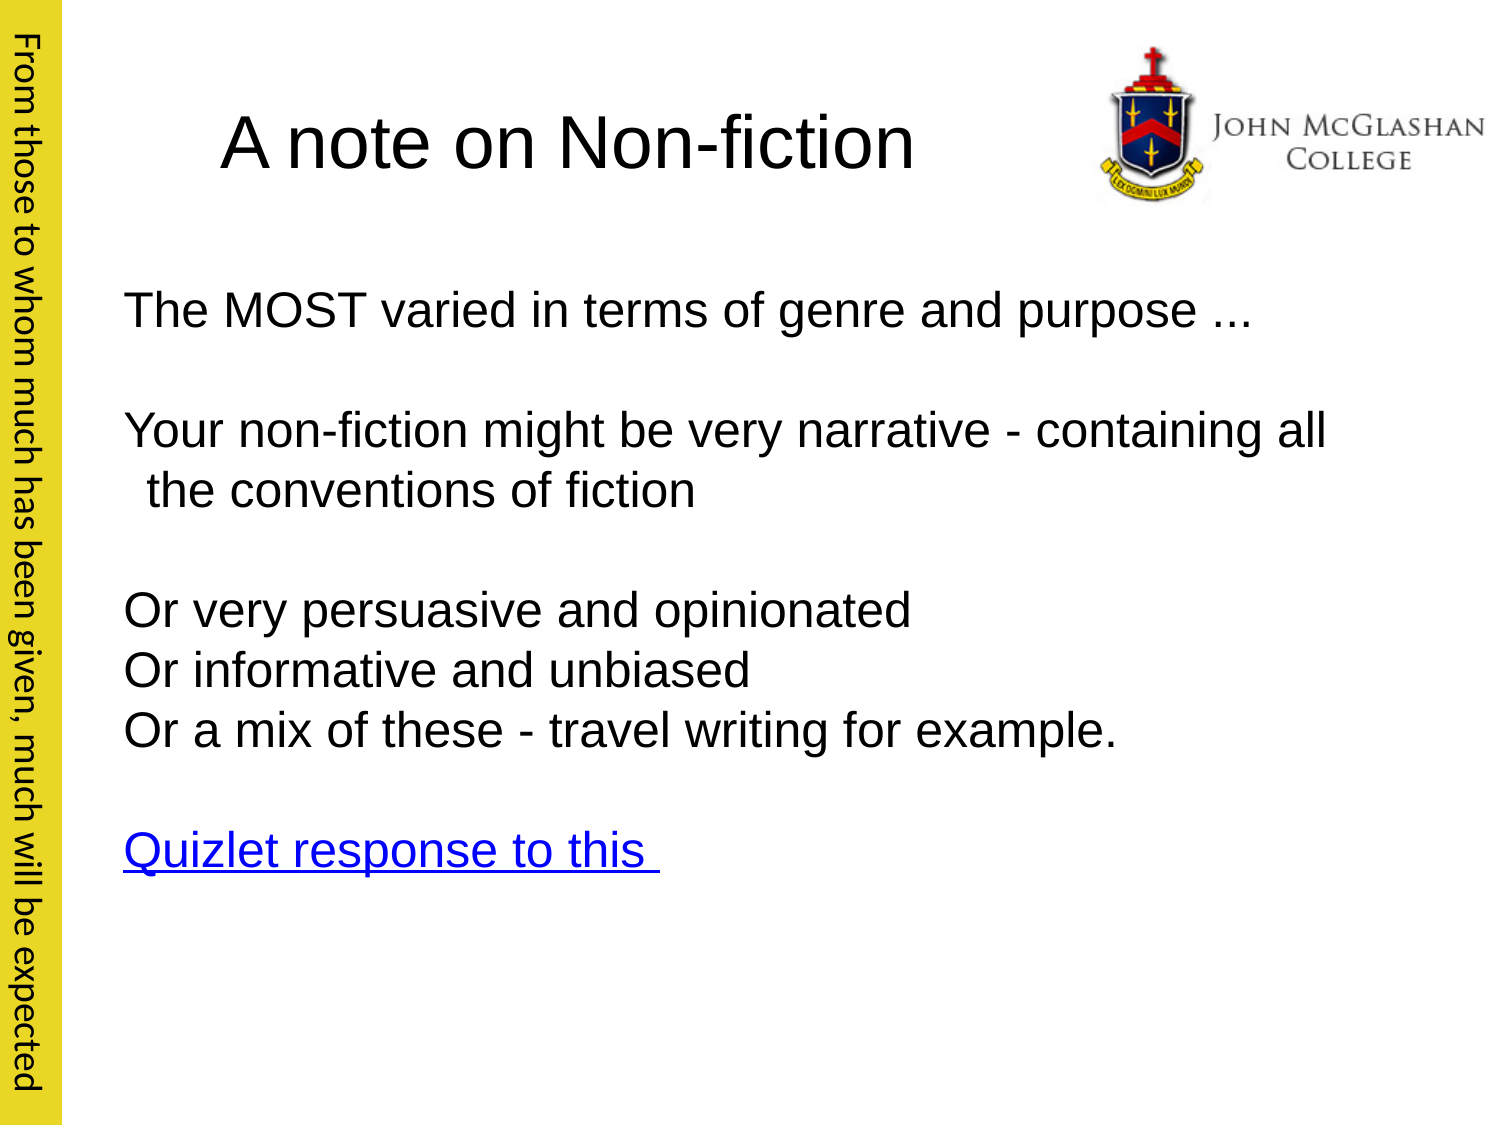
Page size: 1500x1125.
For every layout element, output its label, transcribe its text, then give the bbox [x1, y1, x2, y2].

title A note on Non-fiction [61, 45, 1075, 233]
list The MOST varied in terms of genre and purpose ... Your non-fiction might be very narrative - containing all the conventions of fiction Or very persuasive and opinionated Or informative and unbiased Or a mix of these - travel writing for example. Quizlet response to this [75, 262, 1425, 1005]
picture [1092, 44, 1487, 206]
